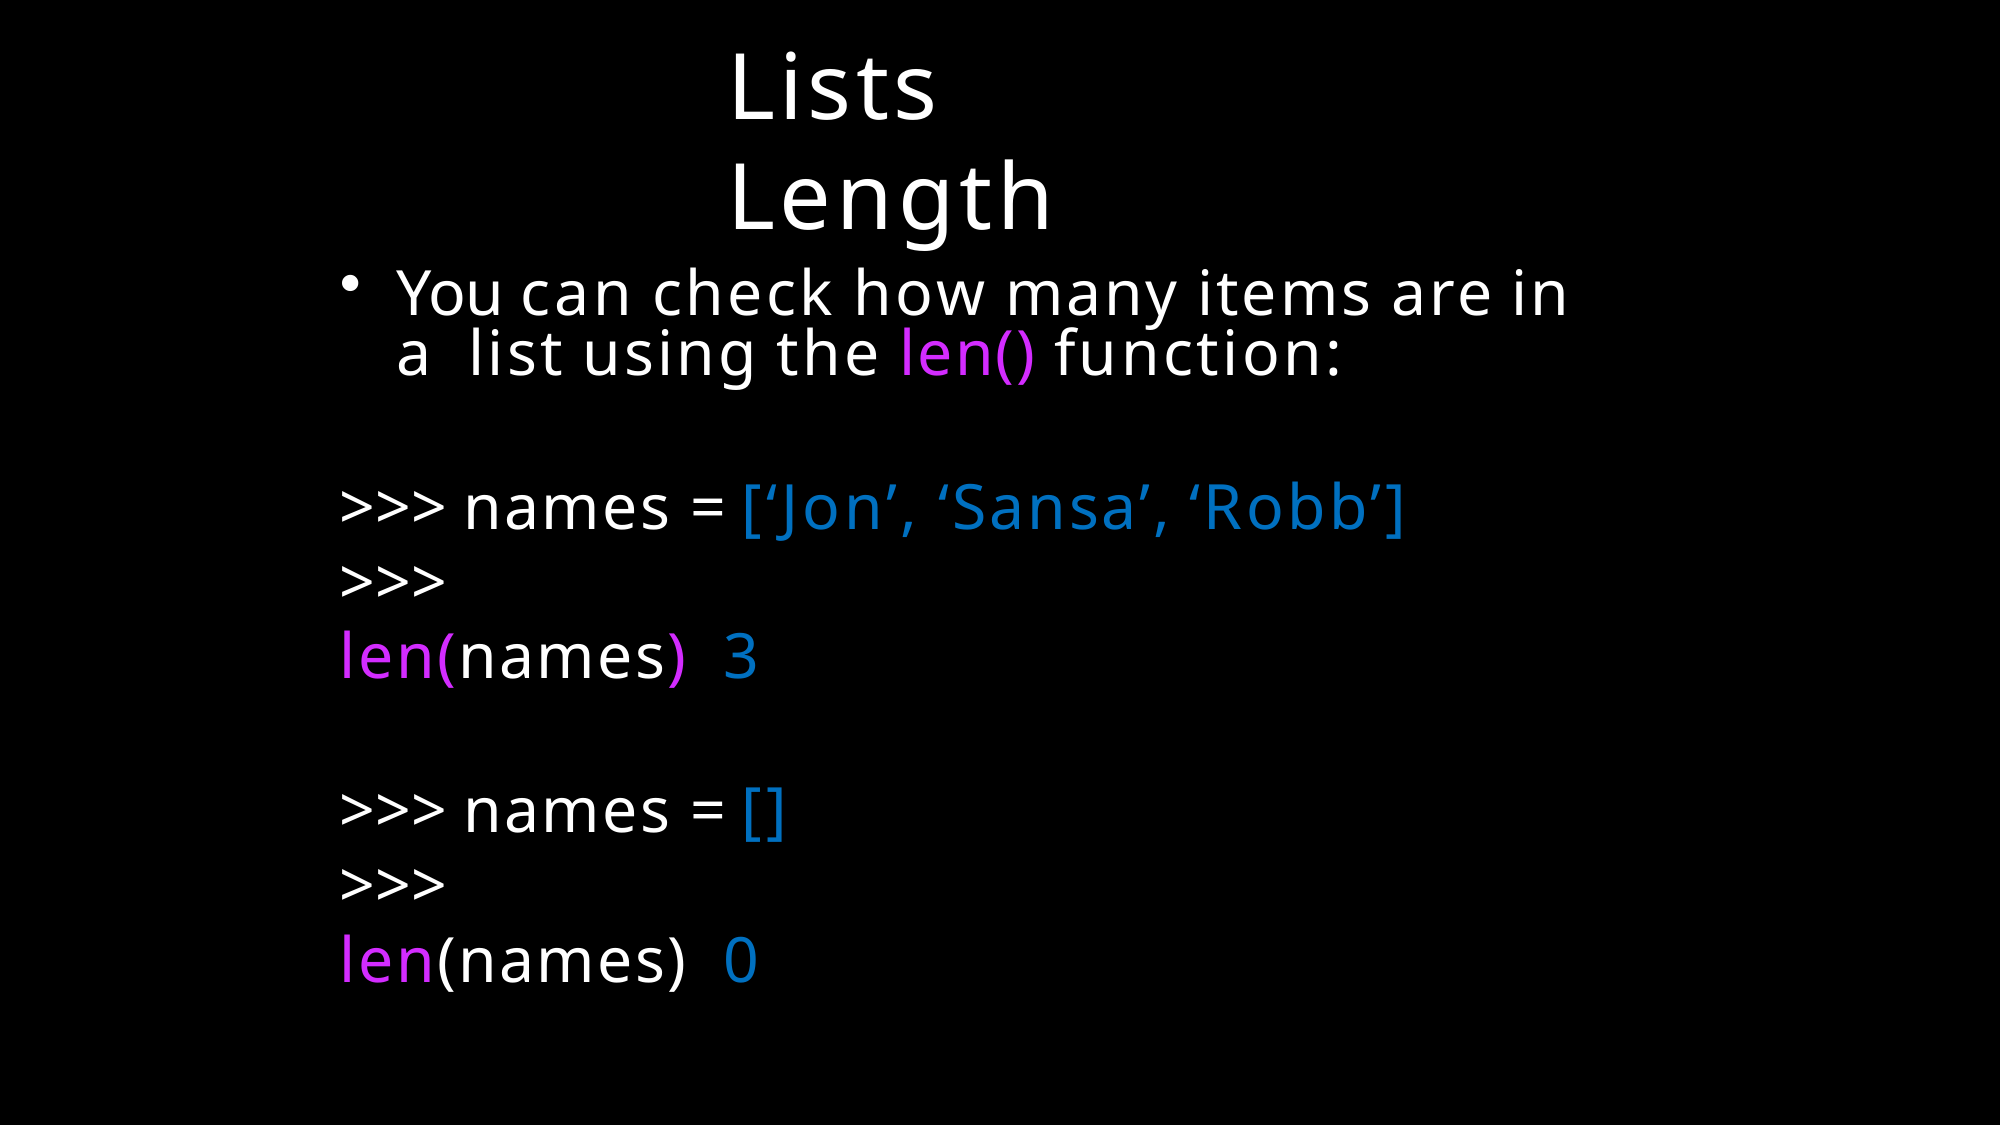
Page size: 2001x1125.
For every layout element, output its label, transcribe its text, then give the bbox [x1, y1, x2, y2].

title Lists Length [725, 25, 1275, 248]
text_box You can check how many items are in a list using the len() function: >>> names = [‘Jon’, ‘Sansa’, ‘Robb’] >>> len(names) 3 >>> names = [] >>> len(names) 0 [337, 251, 1576, 995]
